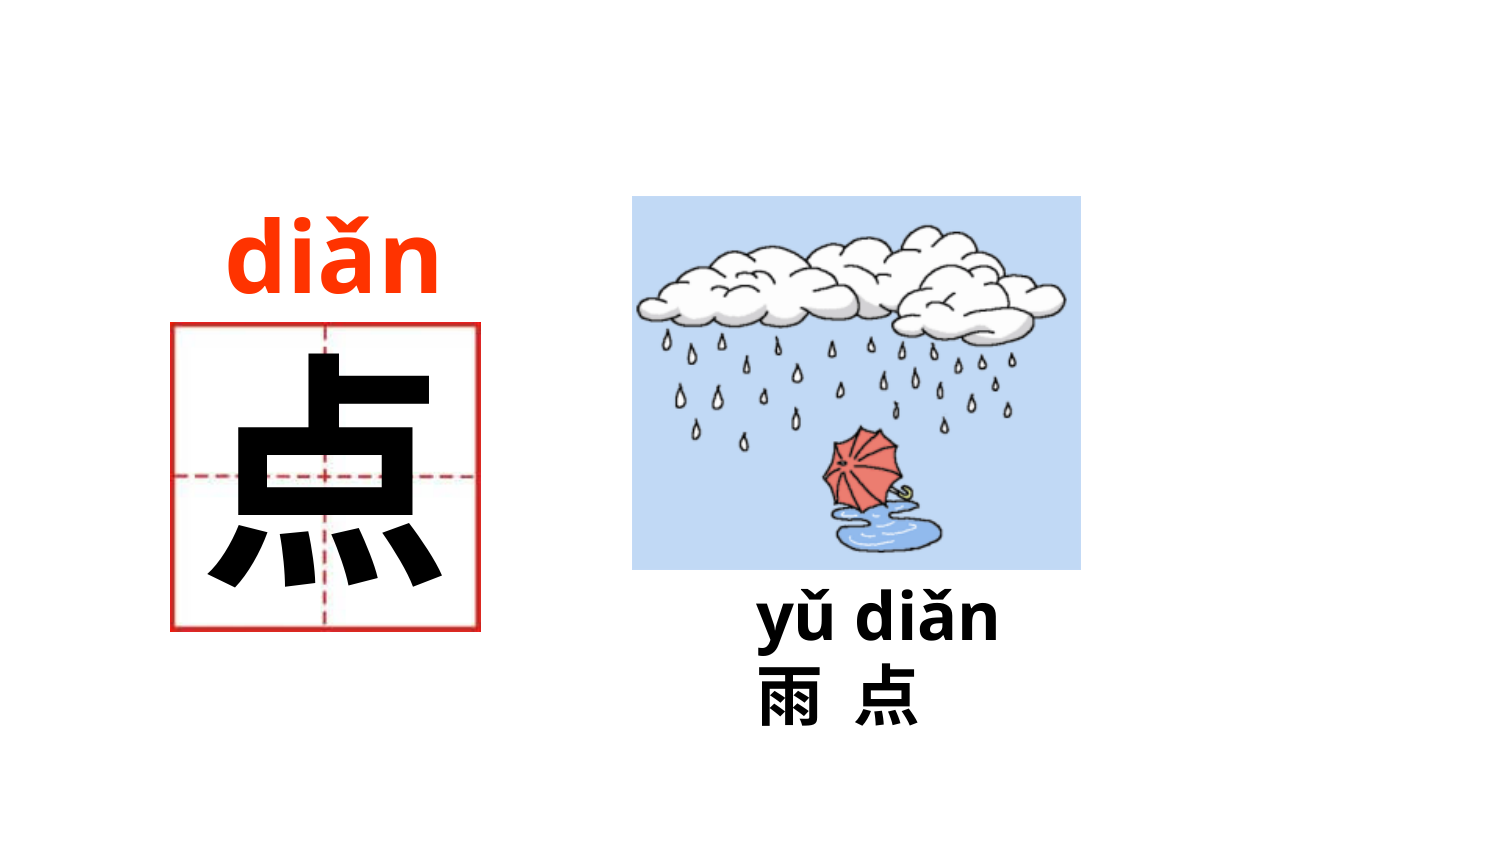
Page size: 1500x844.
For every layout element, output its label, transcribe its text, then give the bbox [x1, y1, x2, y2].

text_box diǎn [209, 185, 460, 308]
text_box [170, 308, 481, 632]
picture [631, 196, 1081, 570]
text_box yǔ diǎn 雨 点 [741, 570, 1017, 742]
